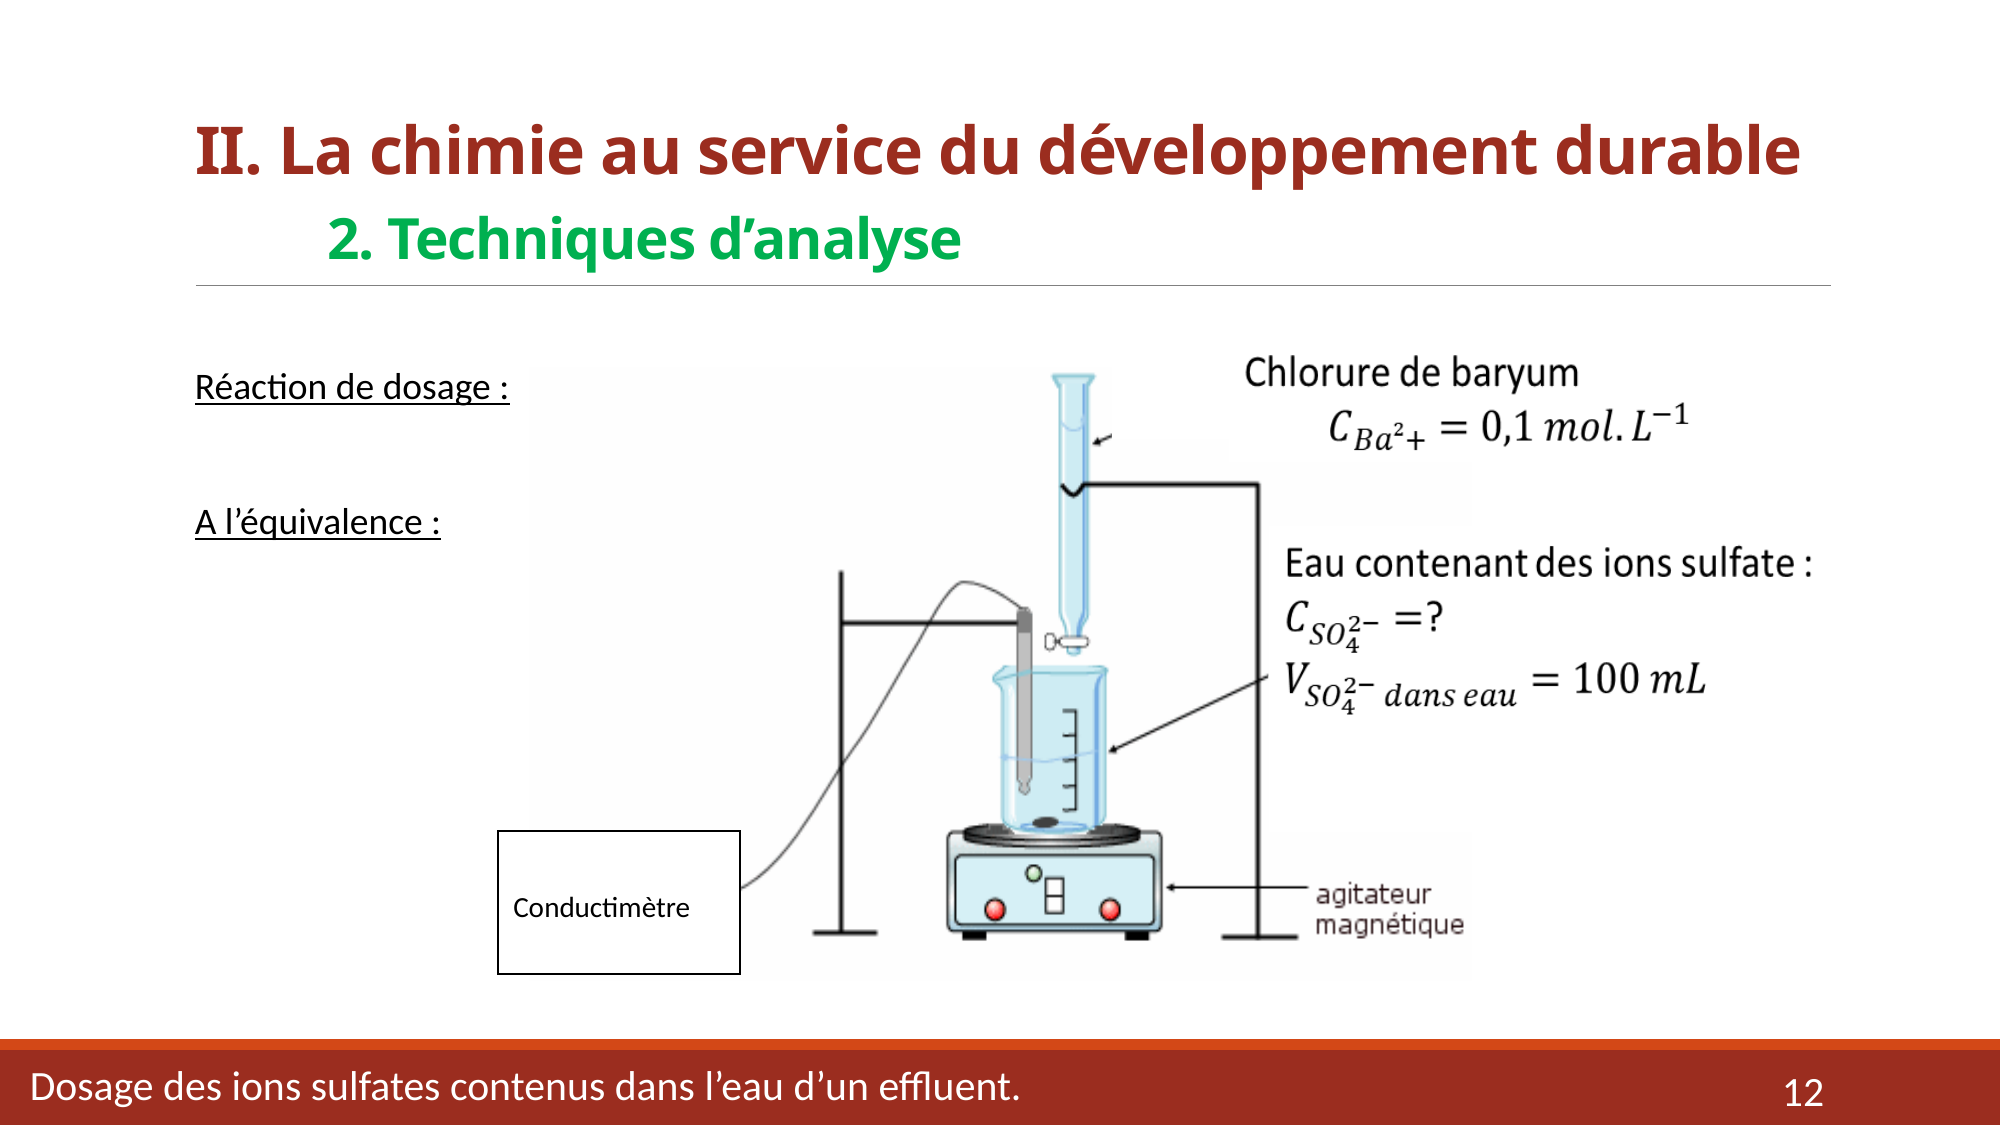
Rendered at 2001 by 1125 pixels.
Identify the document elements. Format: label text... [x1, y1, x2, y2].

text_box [497, 335, 1840, 1007]
text_box Dosage des ions sulfates contenus dans l’eau d’un effluent. [0, 1056, 2000, 1125]
title II. La chimie au service du développement durable 2. Techniques d’analyse [180, 47, 1830, 285]
